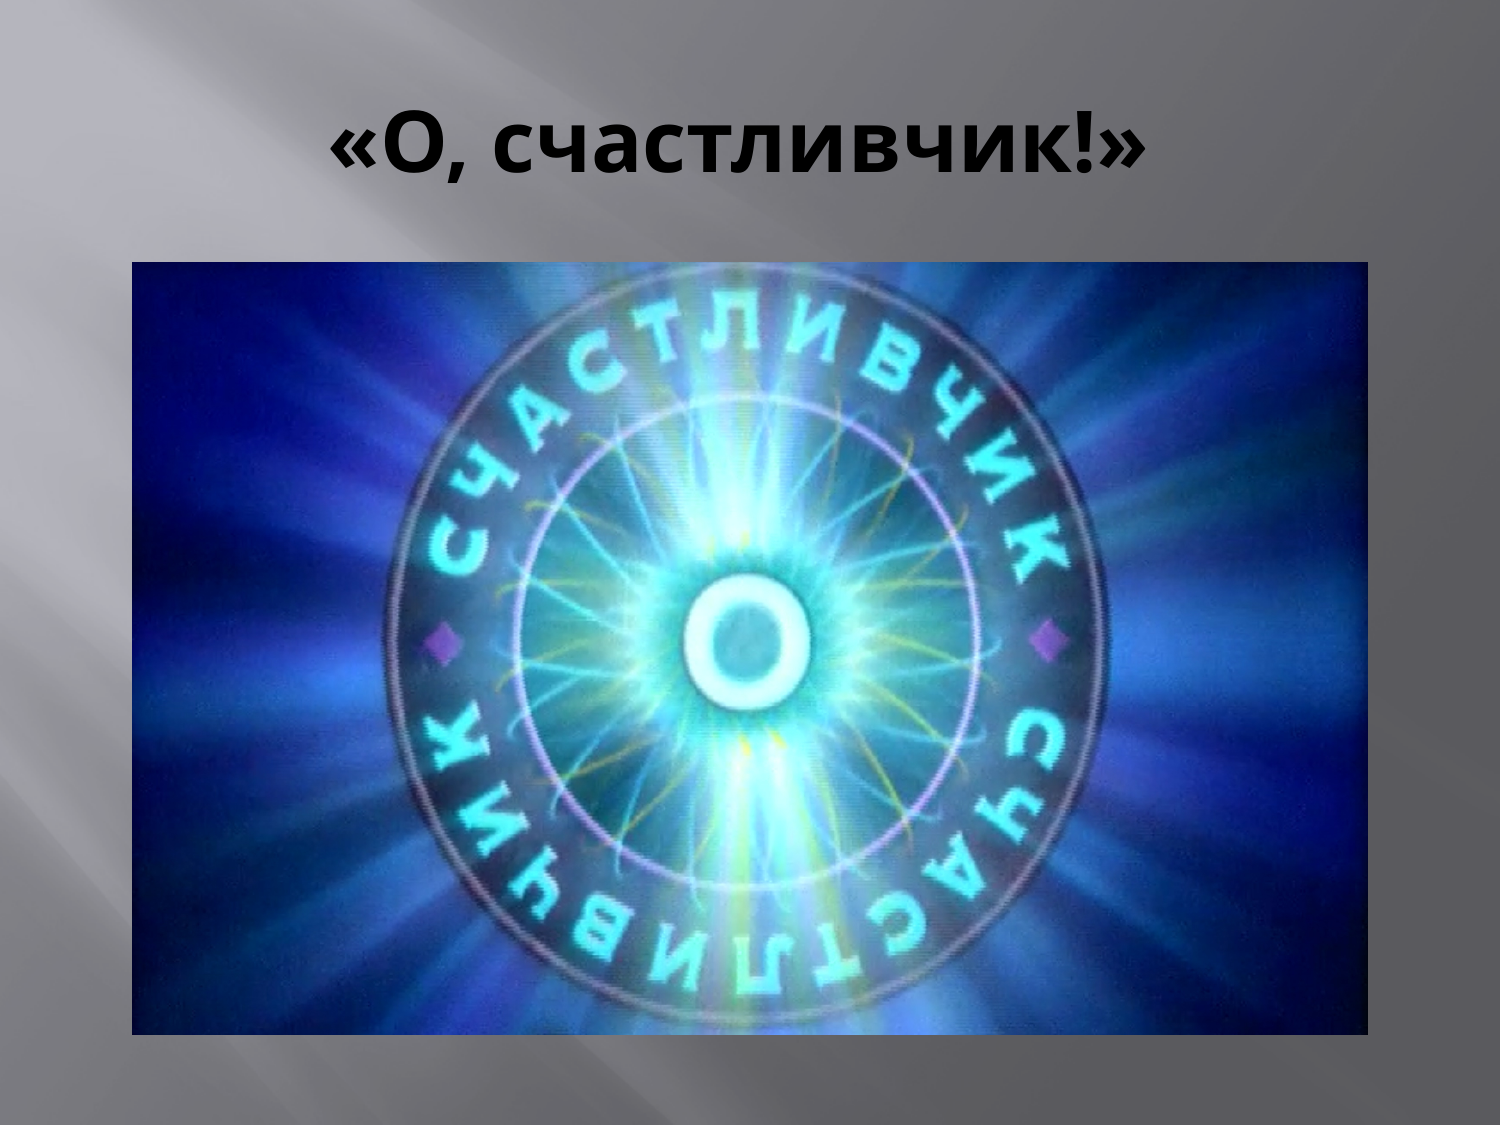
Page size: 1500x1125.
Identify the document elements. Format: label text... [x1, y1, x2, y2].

title «О, счастливчик!» [75, 45, 1425, 233]
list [131, 262, 1369, 1036]
